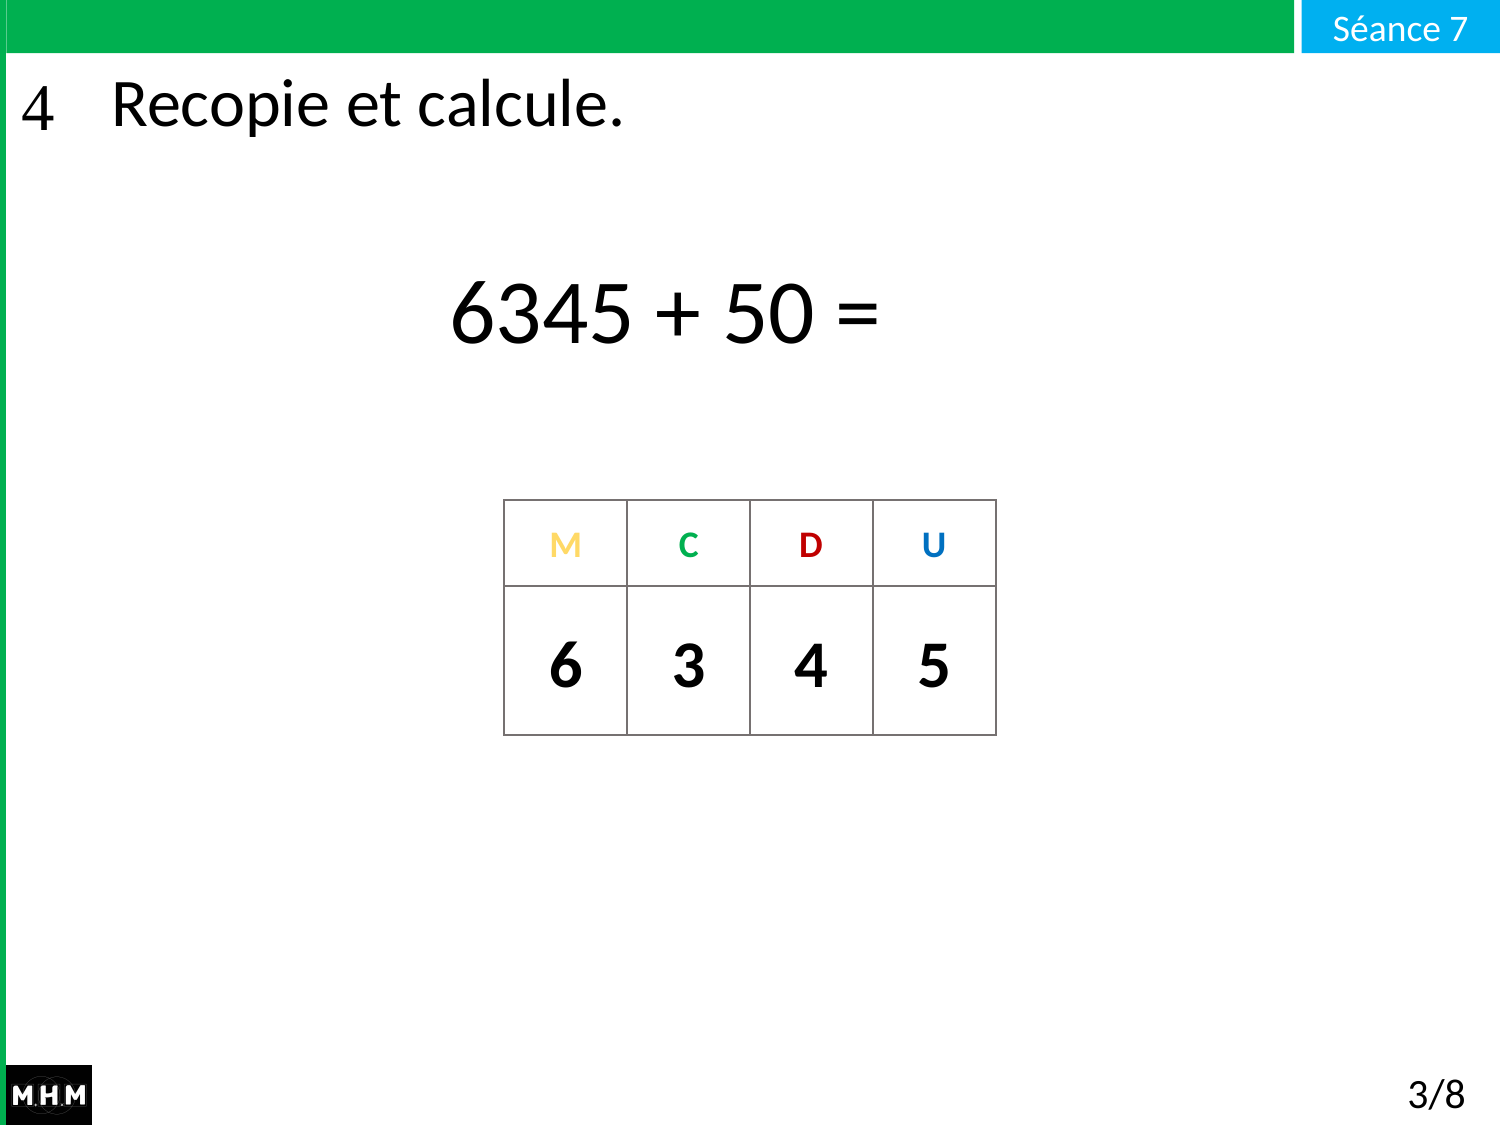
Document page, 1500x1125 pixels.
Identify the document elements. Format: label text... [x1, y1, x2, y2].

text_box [504, 499, 996, 736]
list 3/8 [1373, 1064, 1500, 1125]
title Recopie et calcule. [96, 60, 1391, 150]
text_box 6345 + 50 = [434, 245, 969, 370]
picture [6, 1065, 92, 1125]
